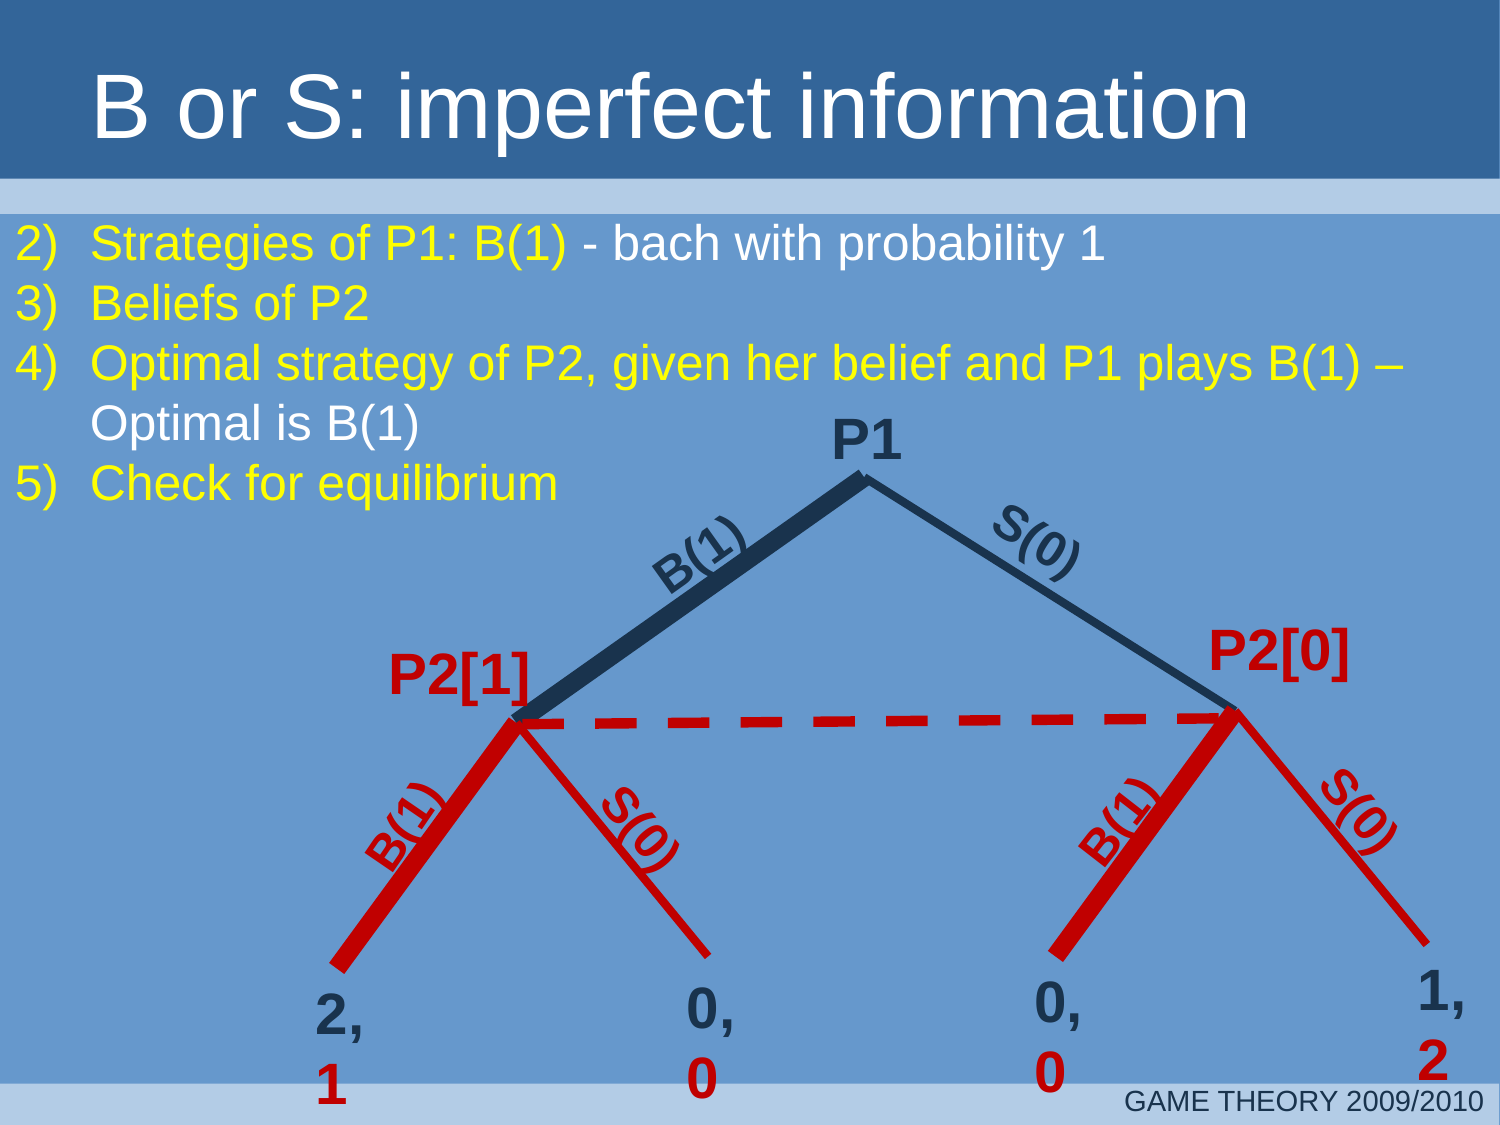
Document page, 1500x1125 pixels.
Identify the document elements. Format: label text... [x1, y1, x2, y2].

text_box Strategies of P1: B(1) - bach with probability 1 Beliefs of P2 Optimal strategy of P2, given her belief and P1 plays B(1) – Optimal is B(1) Check for equilibrium [0, 203, 1500, 518]
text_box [522, 717, 1236, 725]
title B or S: imperfect information [74, 42, 1464, 162]
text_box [300, 393, 1500, 1125]
